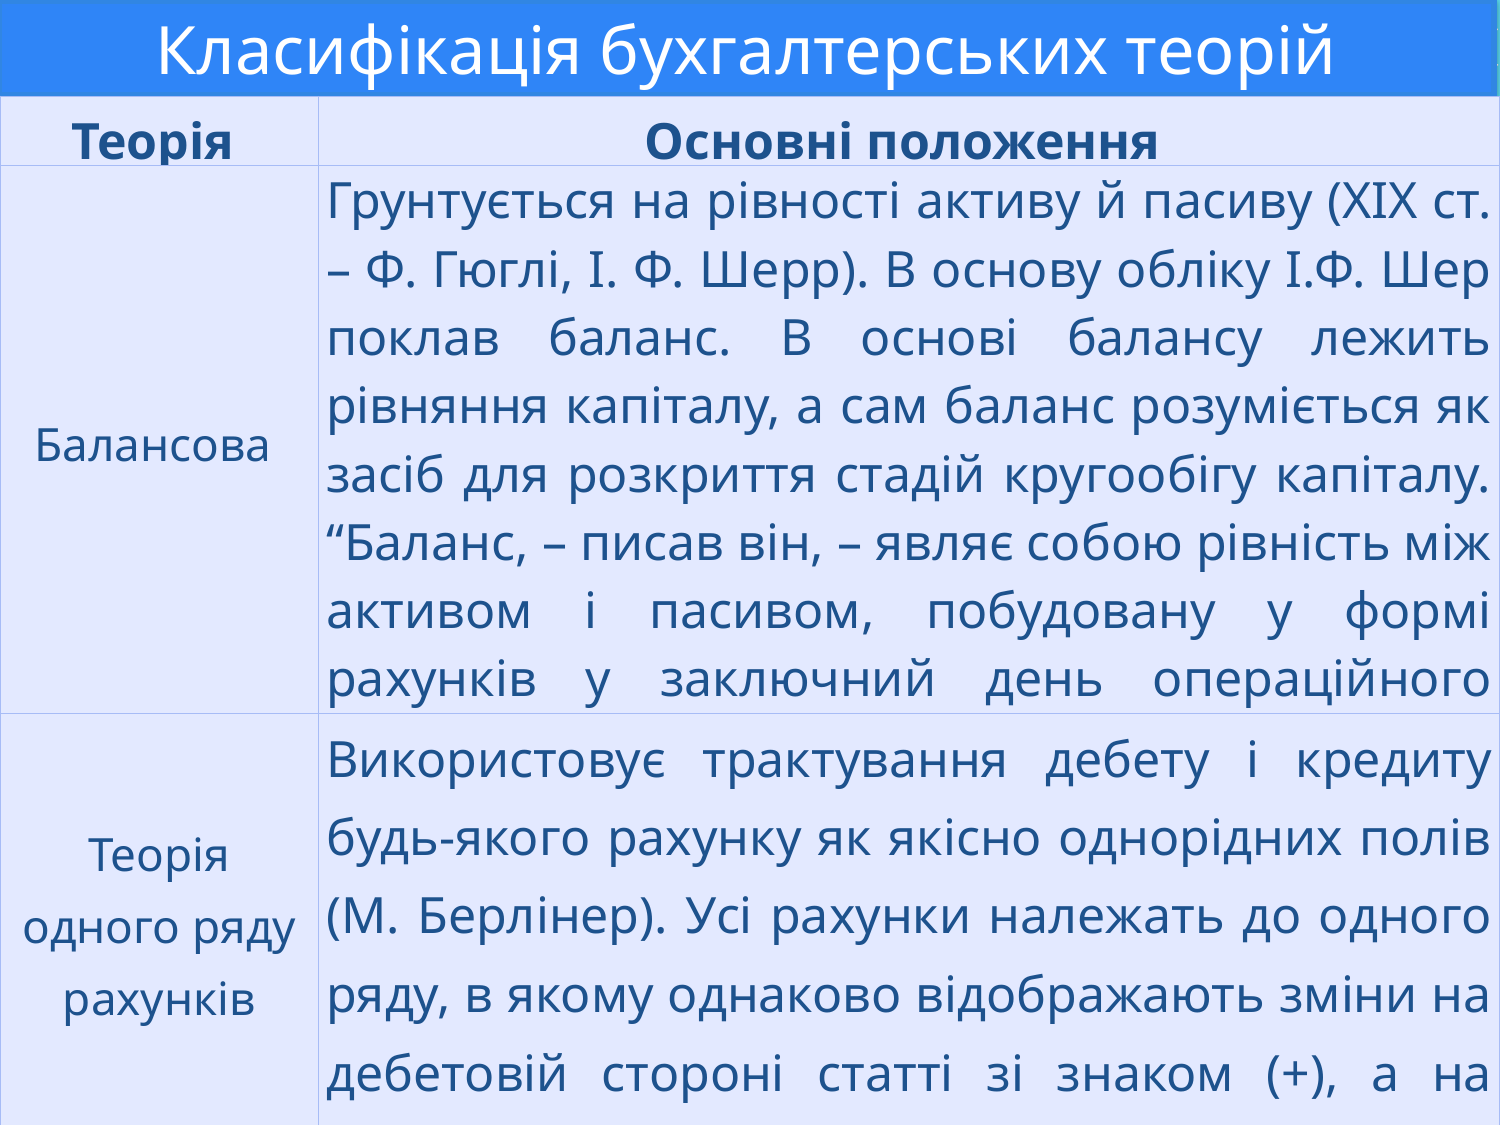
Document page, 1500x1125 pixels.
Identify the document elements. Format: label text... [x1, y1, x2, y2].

table_cell Грунтується на рівності активу й пасиву (ХІХ ст. – Ф. Гюглі, І. Ф. Шерр). В основу обліку І.Ф. Шер поклав баланс. В основі балансу лежить рівняння капіталу, а сам баланс розуміється як засіб для розкриття стадій кругообігу капіталу. “Баланс, – писав він, – являє собою рівність між активом і пасивом, побудовану у формі рахунків у заключний день операційного періоду” [319, 166, 1499, 713]
table_cell Теорія одного ряду рахунків [1, 714, 318, 1125]
text_box Класифікація бухгалтерських теорій [0, 0, 1497, 96]
table_cell Балансова [1, 166, 318, 713]
table_header Основні положення [319, 97, 1499, 165]
table_header Теорія [1, 97, 318, 165]
table_cell Використовує трактування дебету і кредиту будь-якого рахунку як якісно однорідних полів (М. Берлінер). Усі рахунки належать до одного ряду, в якому однаково відображають зміни на дебетовій стороні статті зі знаком (+), а на кредитовій – зі знаком (–) [319, 714, 1499, 1125]
